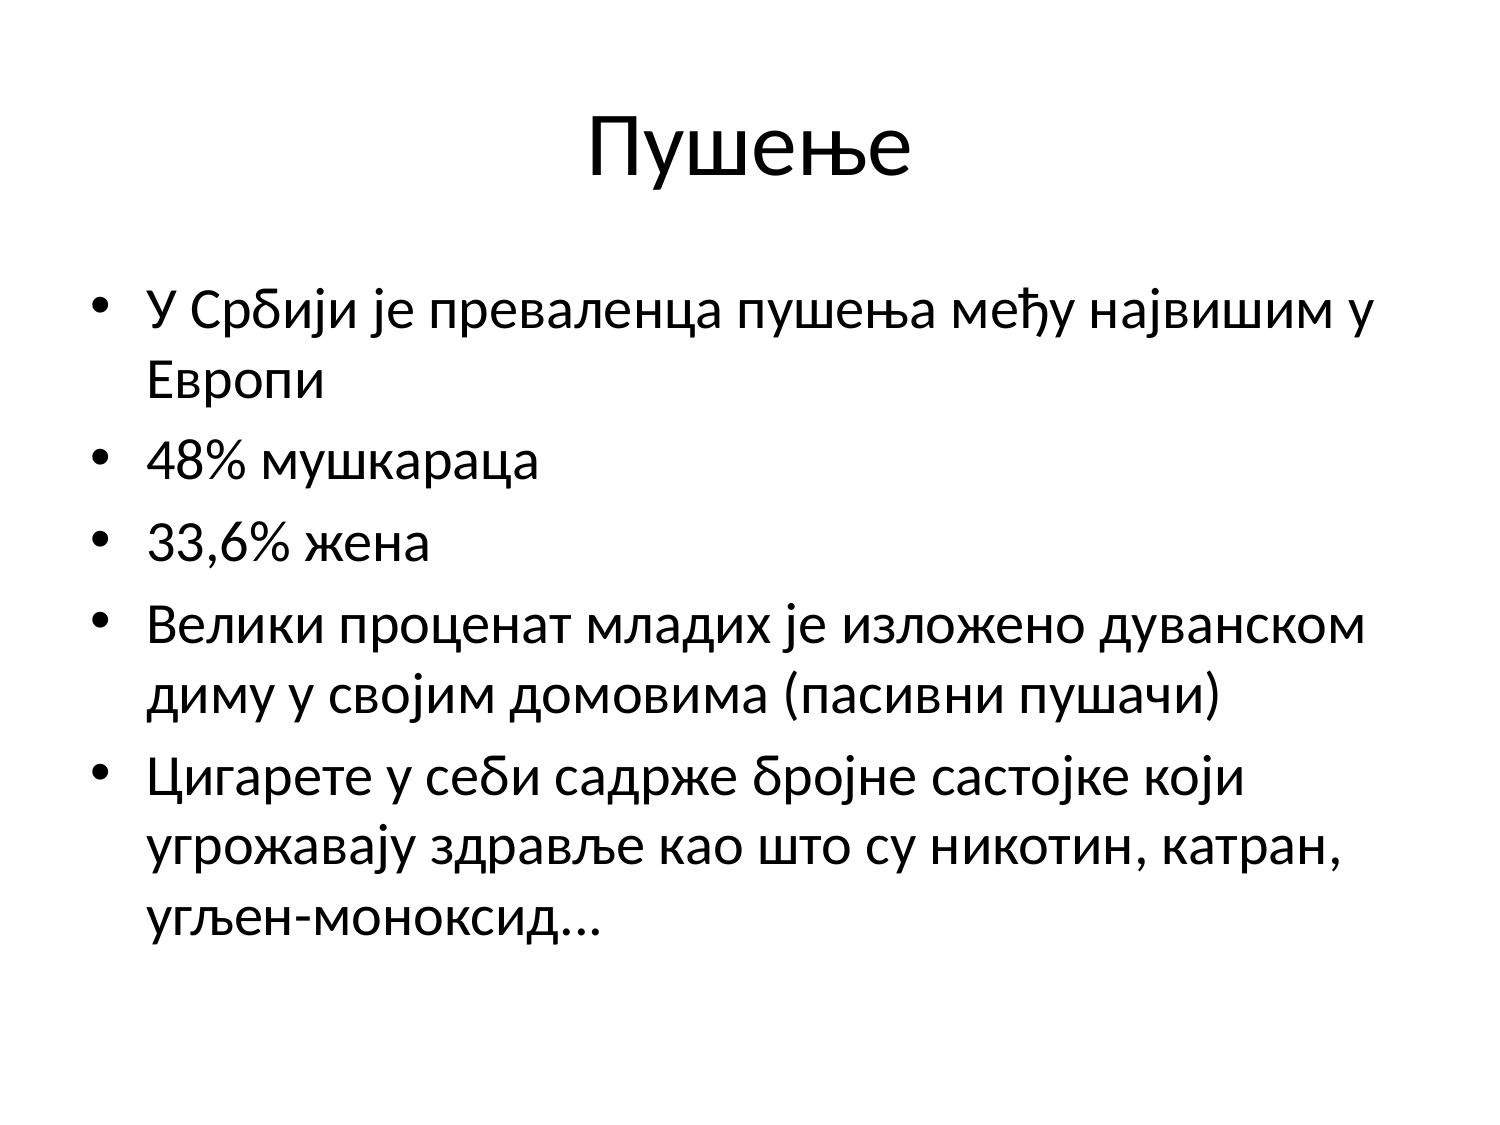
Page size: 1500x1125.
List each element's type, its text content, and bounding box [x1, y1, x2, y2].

title Пушење [74, 44, 1426, 233]
list У Србији је преваленца пушења међу највишим у Европи 48% мушкараца 33,6% жена Велики проценат младих је изложено дуванском диму у својим домовима (пасивни пушачи) Цигарете у себи садрже бројне састојке који угрожавају здравље као што су никотин, катран, угљен-моноксид... [74, 262, 1426, 1006]
